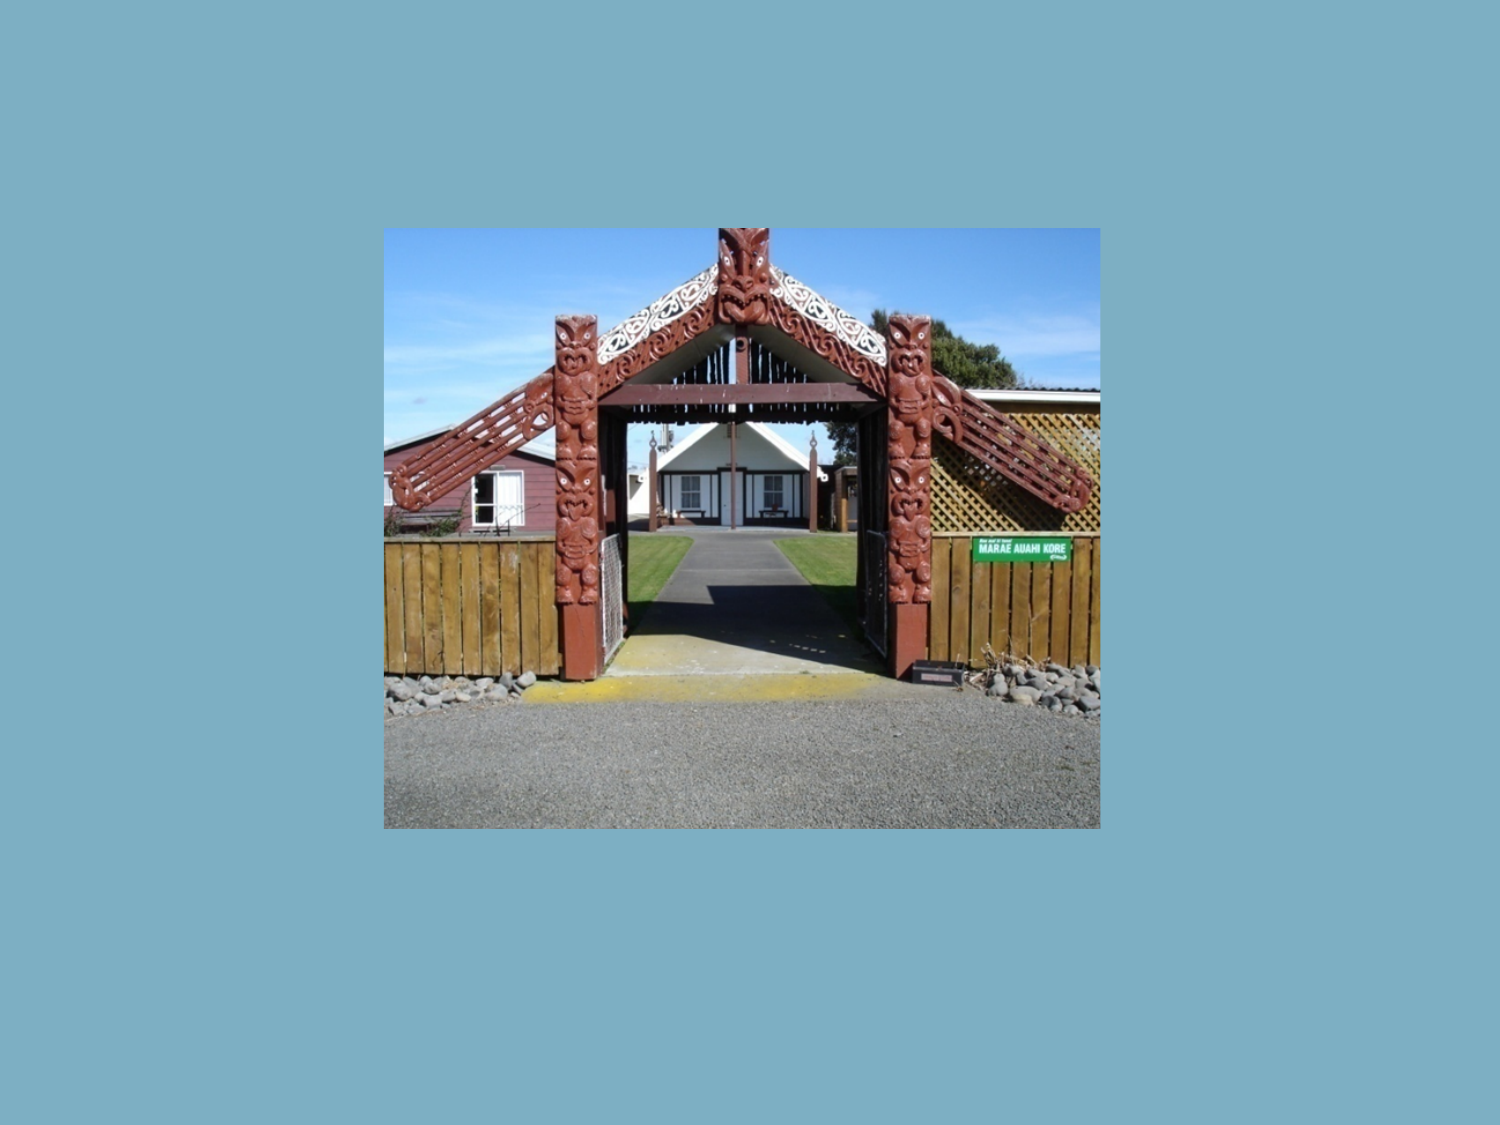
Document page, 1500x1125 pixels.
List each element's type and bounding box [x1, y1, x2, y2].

picture [383, 227, 1101, 829]
